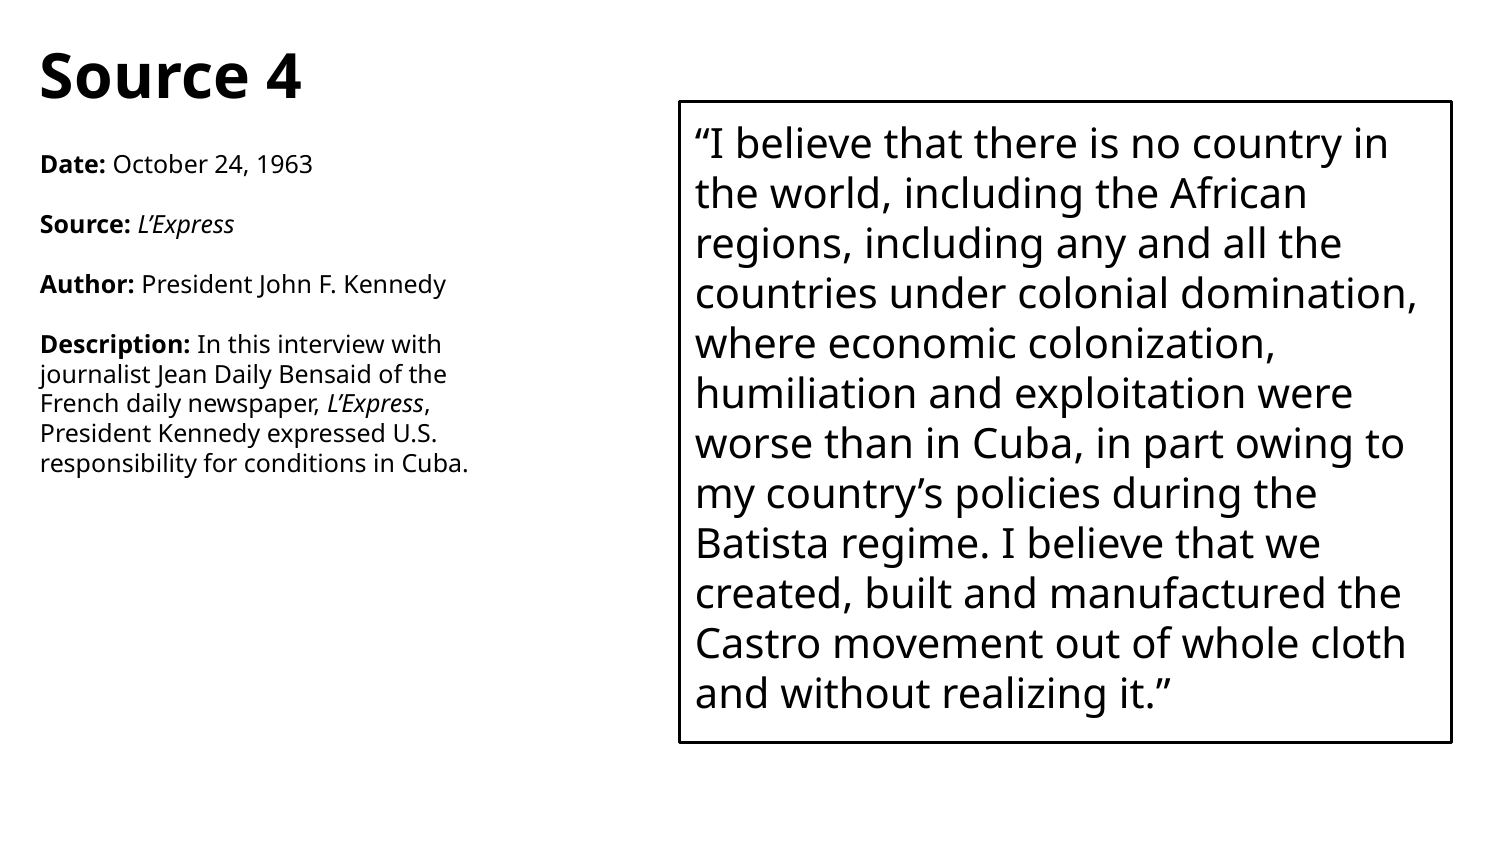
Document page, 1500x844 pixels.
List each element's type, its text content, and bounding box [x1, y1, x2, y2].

text_box “I believe that there is no country in the world, including the African regions, including any and all the countries under colonial domination, where economic colonization, humiliation and exploitation were worse than in Cuba, in part owing to my country’s policies during the Batista regime. I believe that we created, built and manufactured the Castro movement out of whole cloth and without realizing it.” [679, 101, 1452, 743]
text_box Source 4 Date: October 24, 1963 Source: L’Express Author: President John F. Kennedy Description: In this interview with journalist Jean Daily Bensaid of the French daily newspaper, L’Express, President Kennedy expressed U.S. responsibility for conditions in Cuba. [24, 21, 534, 749]
